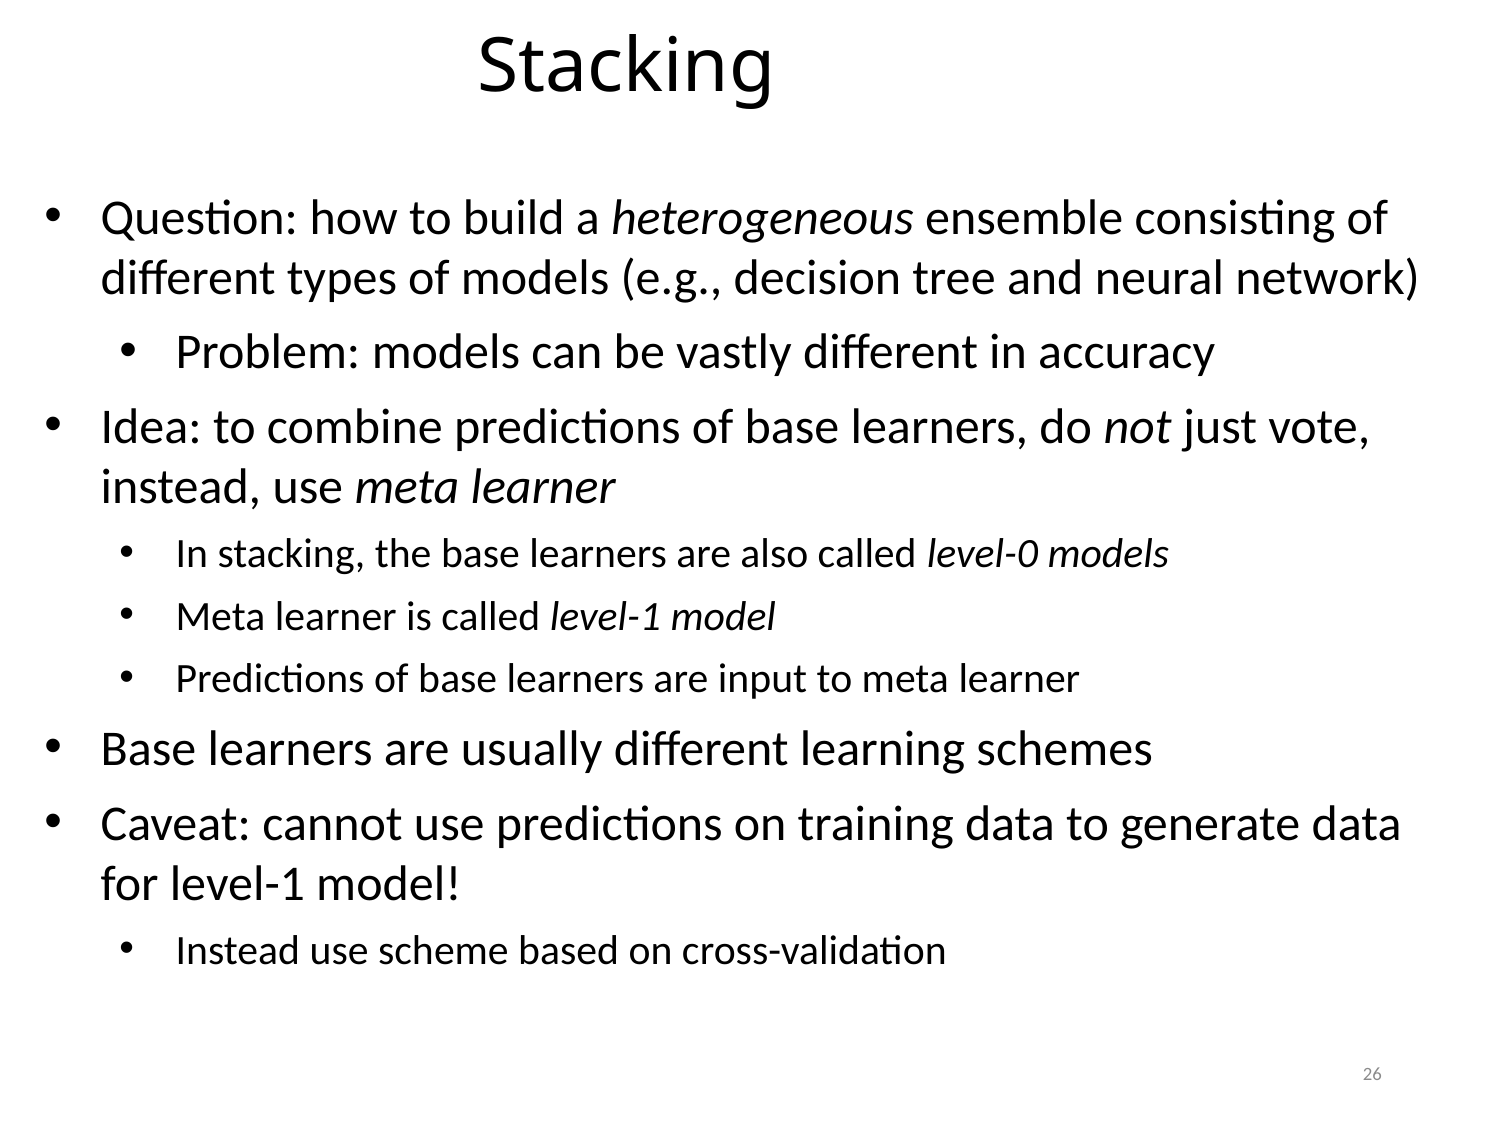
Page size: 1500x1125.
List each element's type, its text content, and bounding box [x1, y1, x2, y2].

slide_number 26 [1059, 1042, 1397, 1103]
text_box Question: how to build a heterogeneous ensemble consisting of different types of models (e.g., decision tree and neural network) Problem: models can be vastly different in accuracy Idea: to combine predictions of base learners, do not just vote, instead, use meta learner In stacking, the base learners are also called level-0 models Meta learner is called level-1 model Predictions of base learners are input to meta learner Base learners are usually different learning schemes Caveat: cannot use predictions on training data to generate data for level-1 model! Instead use scheme based on cross-validation [29, 177, 1477, 980]
title Stacking [462, 0, 1278, 148]
